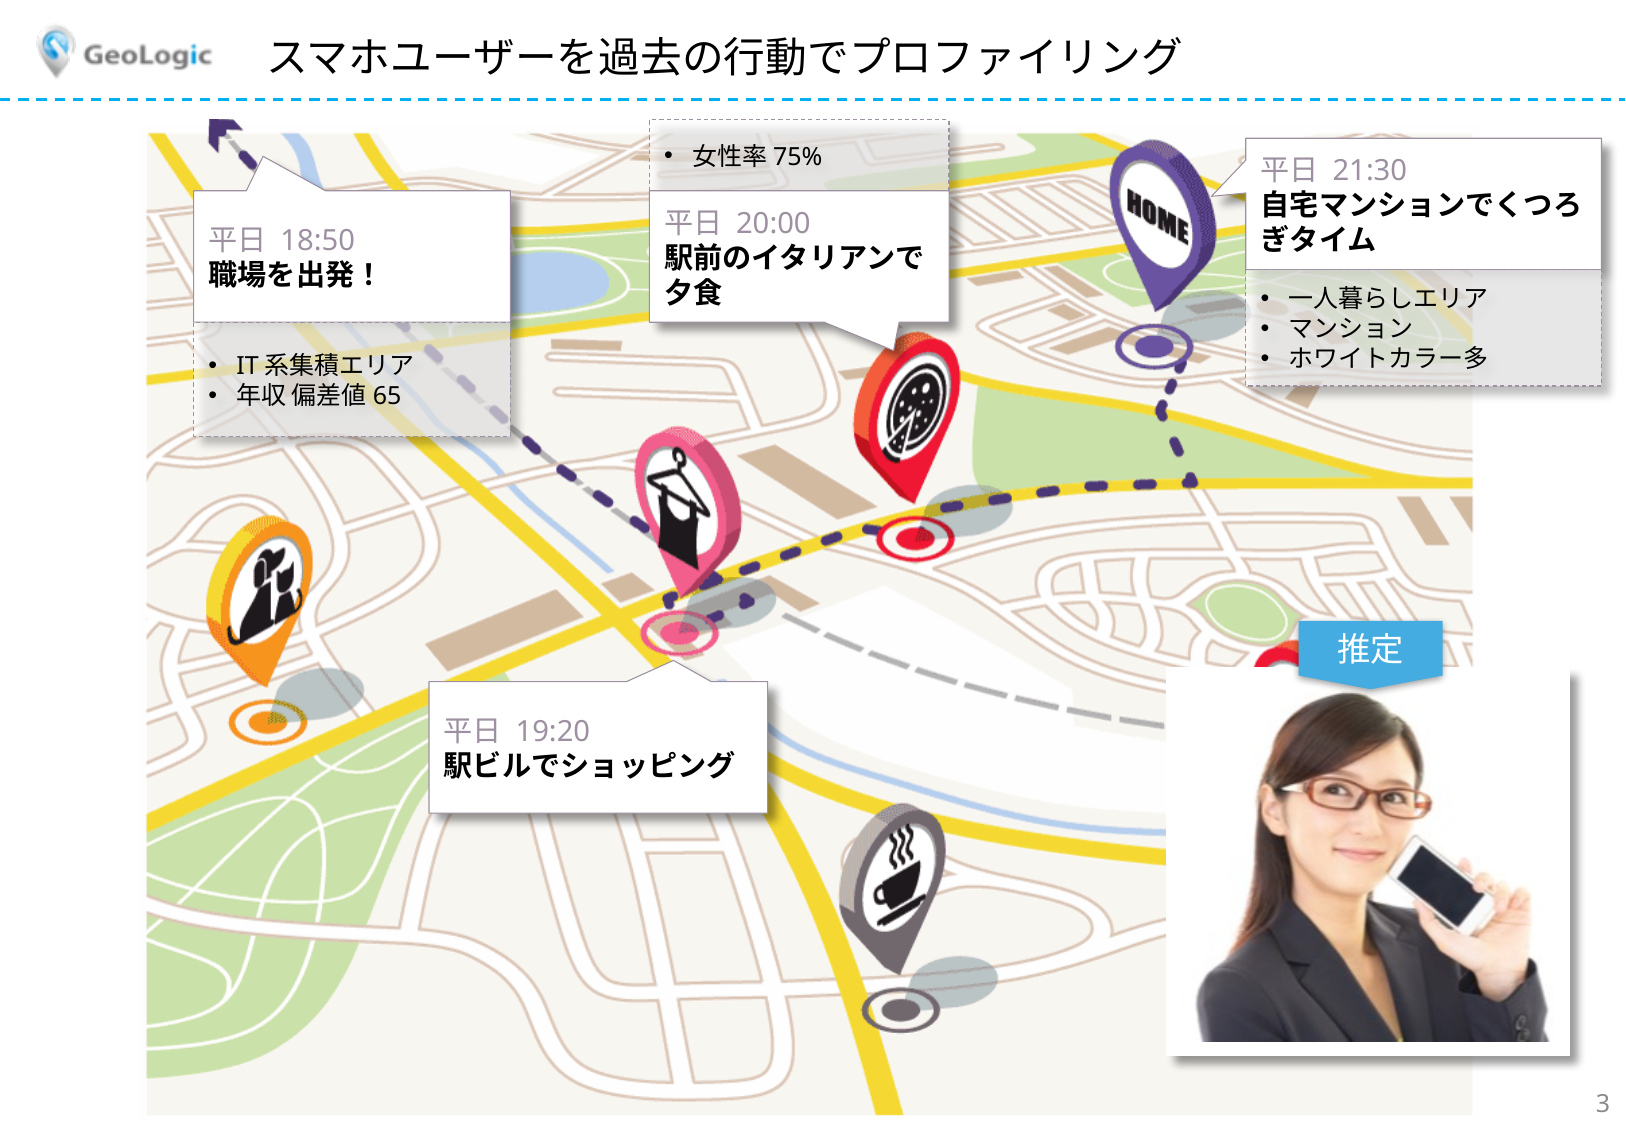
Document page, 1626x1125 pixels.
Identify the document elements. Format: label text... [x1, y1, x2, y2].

slide_number 3 [1489, 1084, 1625, 1125]
title スマホユーザーを過去の行動でプロファイリング [251, 15, 1610, 97]
picture [138, 119, 1556, 1123]
text_box 一人暮らしエリア マンション ホワイトカラー多 [1490, 268, 1604, 388]
picture [35, 22, 213, 81]
text_box 平日 21:30 自宅マンションでくつろぎタイム [1490, 136, 1604, 269]
